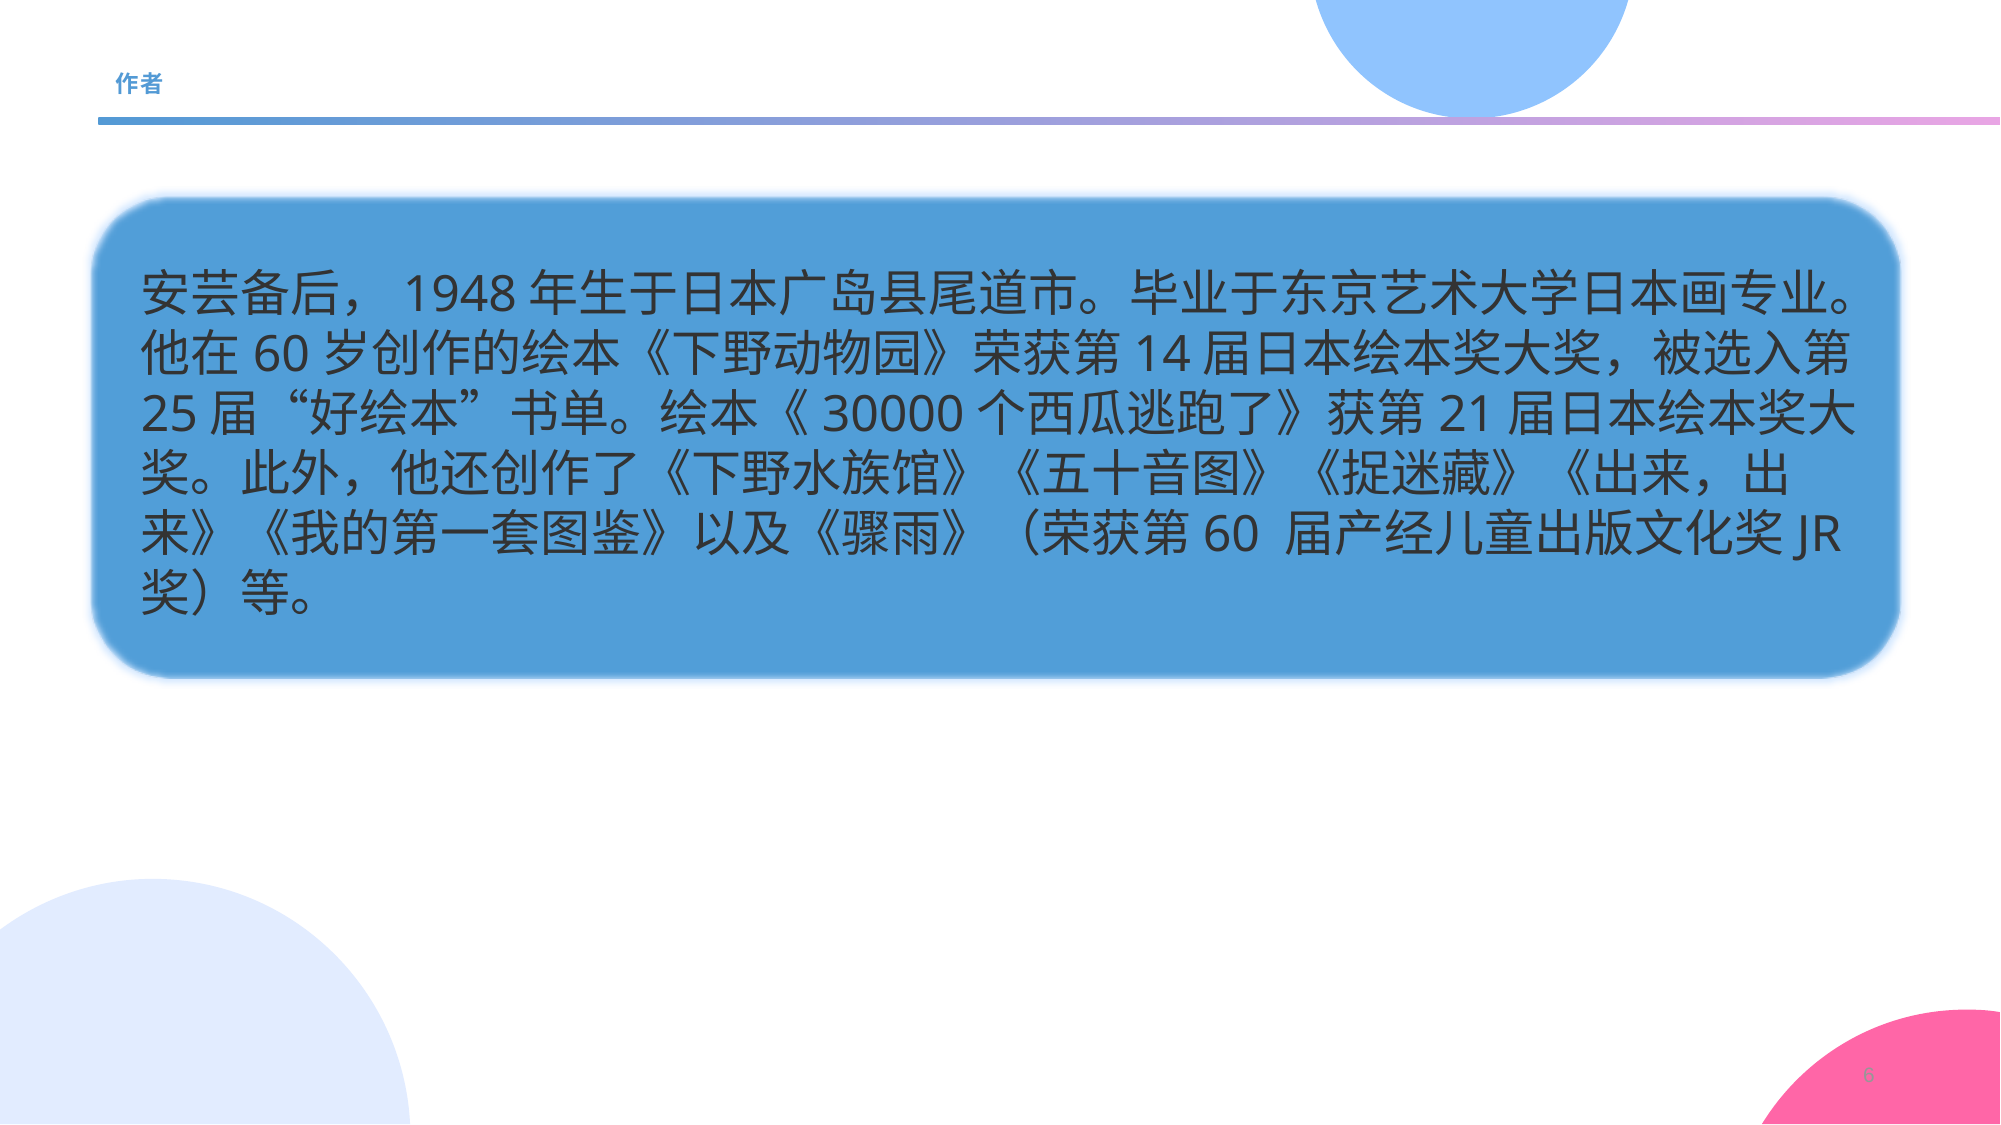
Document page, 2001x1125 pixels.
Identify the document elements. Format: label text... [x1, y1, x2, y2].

text_box [96, 203, 1896, 675]
text_box [97, 116, 2000, 126]
text_box 安芸备后，1948年生于日本广岛县尾道市。毕业于东京艺术大学日本画专业。他在60岁创作的绘本《下野动物园》荣获第14届日本绘本奖大奖，被选入第25届“好绘本”书单。绘本《30000个西瓜逃跑了》获第21届日本绘本奖大奖。此外，他还创作了《下野水族馆》《五十音图》《捉迷藏》《出来，出来》《我的第一套图鉴》以及《骤雨》（荣获第60 届产经儿童出版文化奖JR 奖）等。 [126, 253, 1874, 629]
title 作者 [100, 29, 266, 105]
slide_number 6 [1452, 1056, 1890, 1092]
